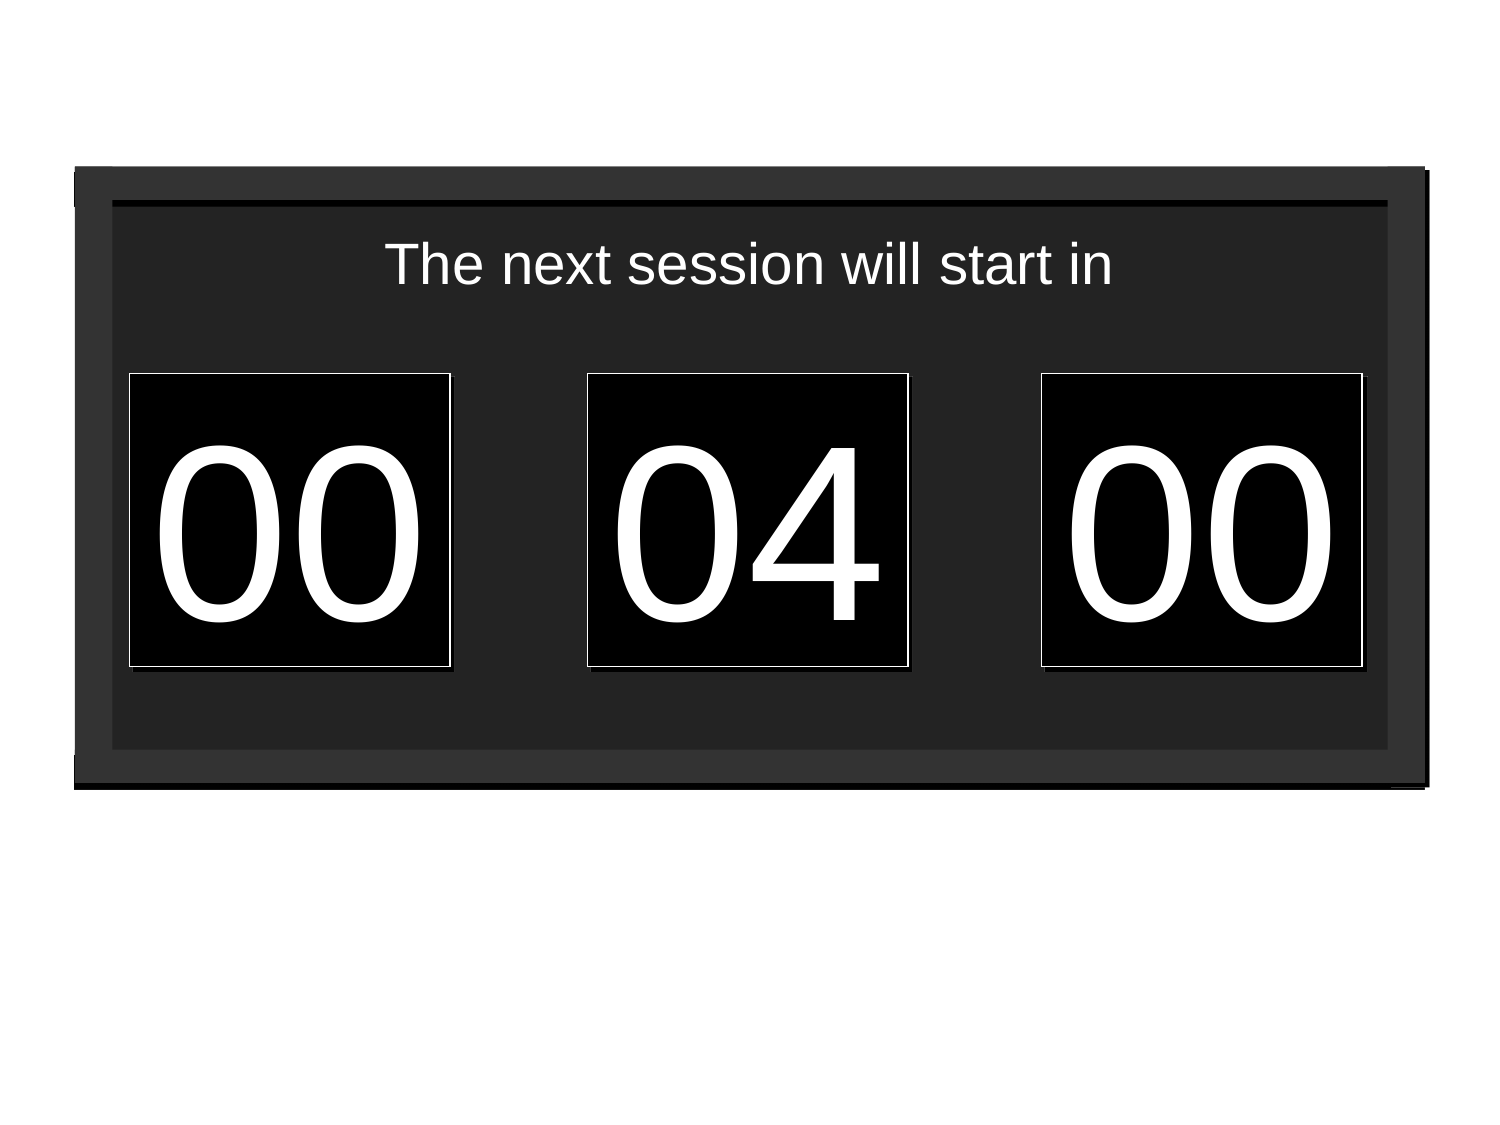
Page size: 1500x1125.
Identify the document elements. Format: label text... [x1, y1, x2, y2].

text_box 04 [587, 373, 908, 667]
text_box 00 [129, 373, 450, 667]
